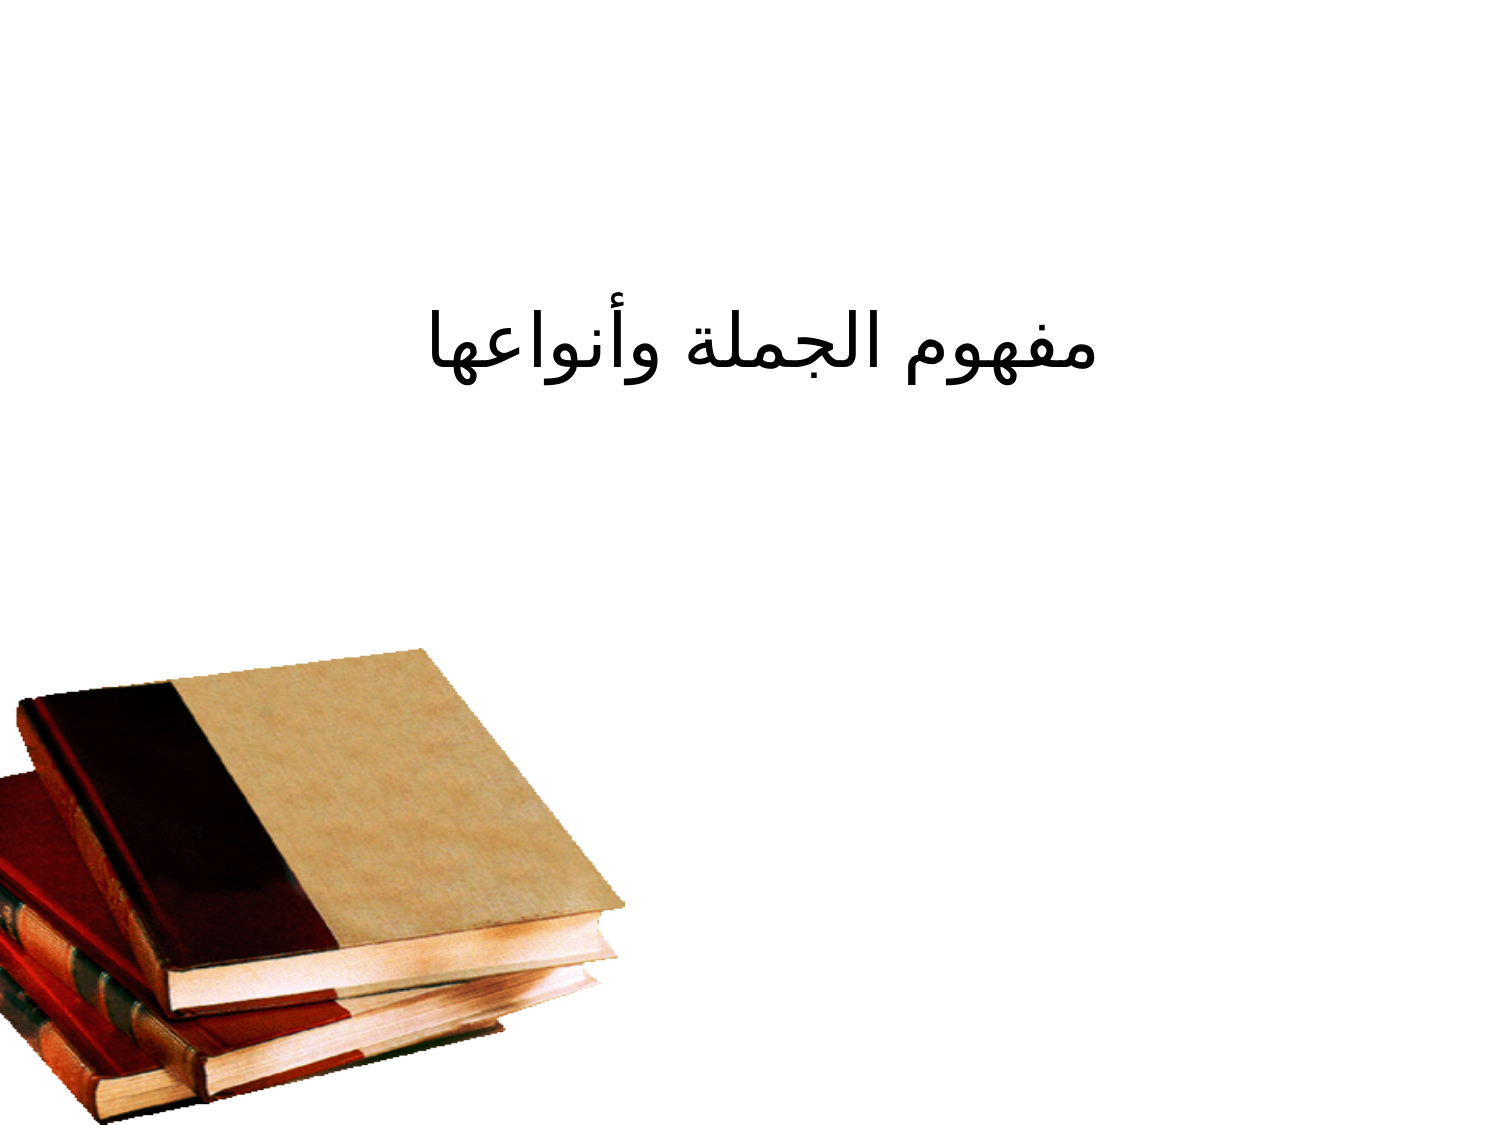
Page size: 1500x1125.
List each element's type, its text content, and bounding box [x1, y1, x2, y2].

title مفهوم الجملة وأنواعها [88, 243, 1439, 431]
picture [0, 648, 625, 1125]
